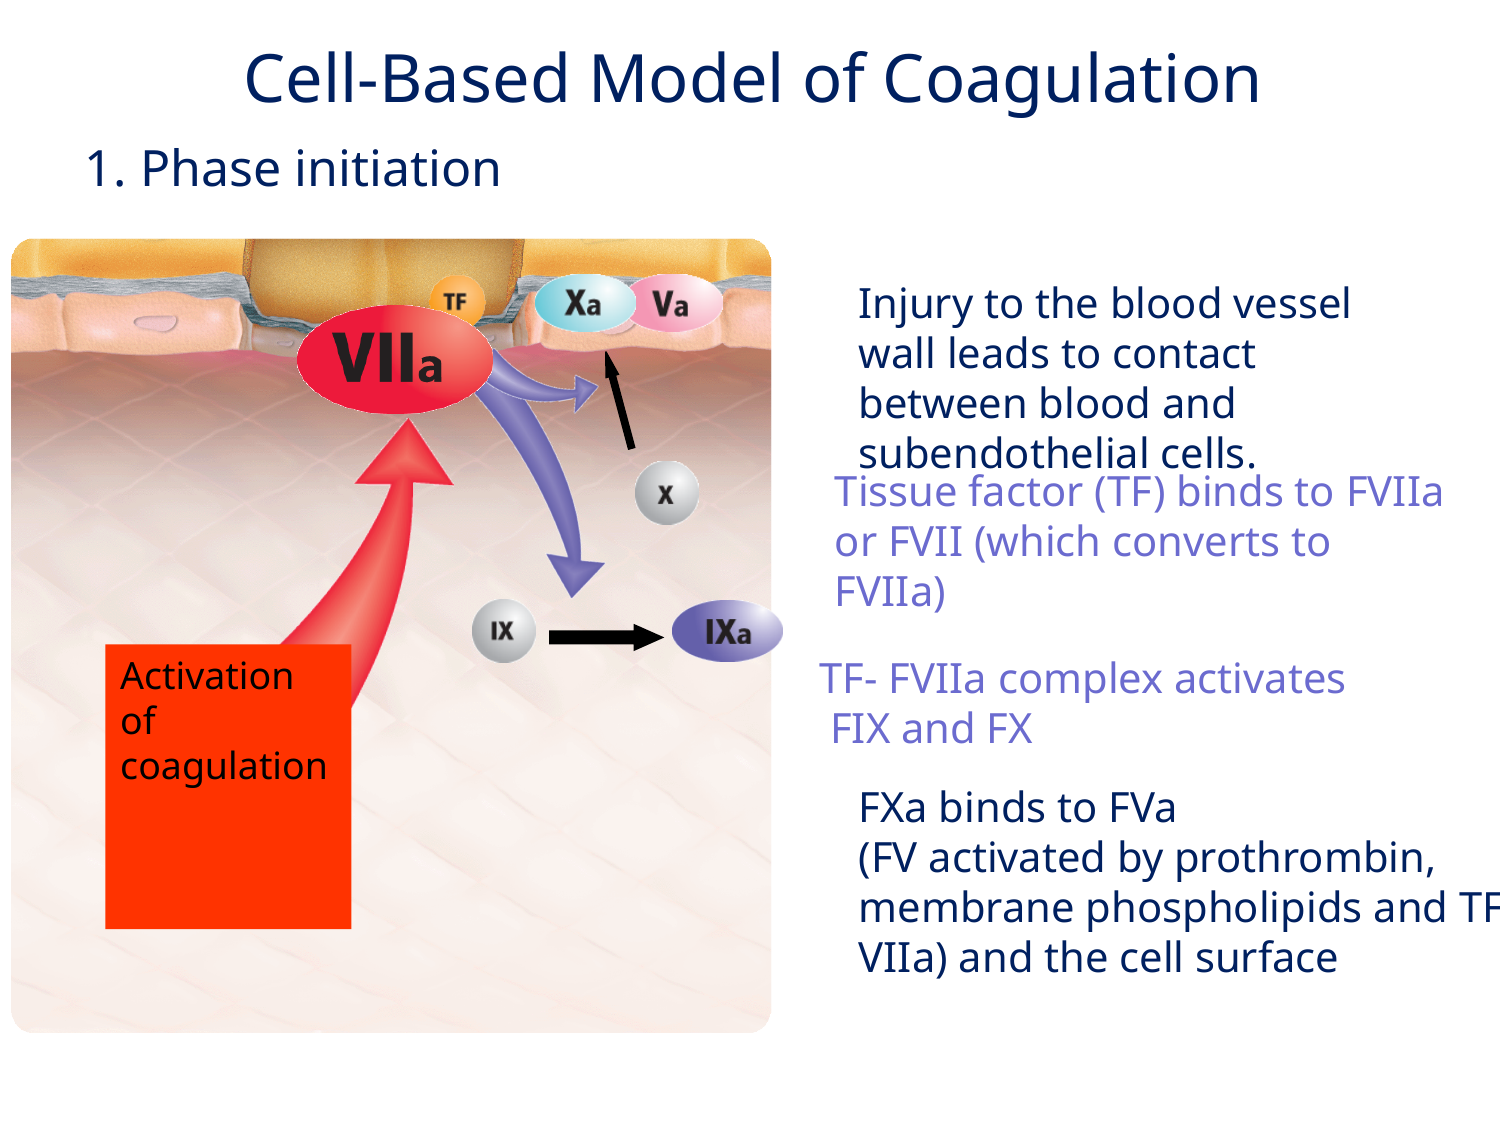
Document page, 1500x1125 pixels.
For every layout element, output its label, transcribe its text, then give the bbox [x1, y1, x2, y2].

text_box Injury to the blood vessel wall leads to contact between blood and subendothelial cells. [843, 269, 1442, 457]
text_box TF- FVIIa complex activates FIX and FX [804, 644, 1373, 760]
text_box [425, 324, 530, 588]
text_box 1. Phase initiation [70, 128, 1458, 204]
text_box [472, 461, 530, 663]
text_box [535, 274, 783, 663]
picture [0, 234, 786, 1079]
text_box Tissue factor (TF) binds to FVIIa or FVII (which converts to FVIIa) [820, 457, 1465, 622]
text_box FXa binds to FVa (FV activated by prothrombin, membrane phospholipids and TF-VIIa) and the cell surface [843, 773, 1500, 989]
text_box Cell-Based Model of Coagulation [103, 28, 1405, 124]
